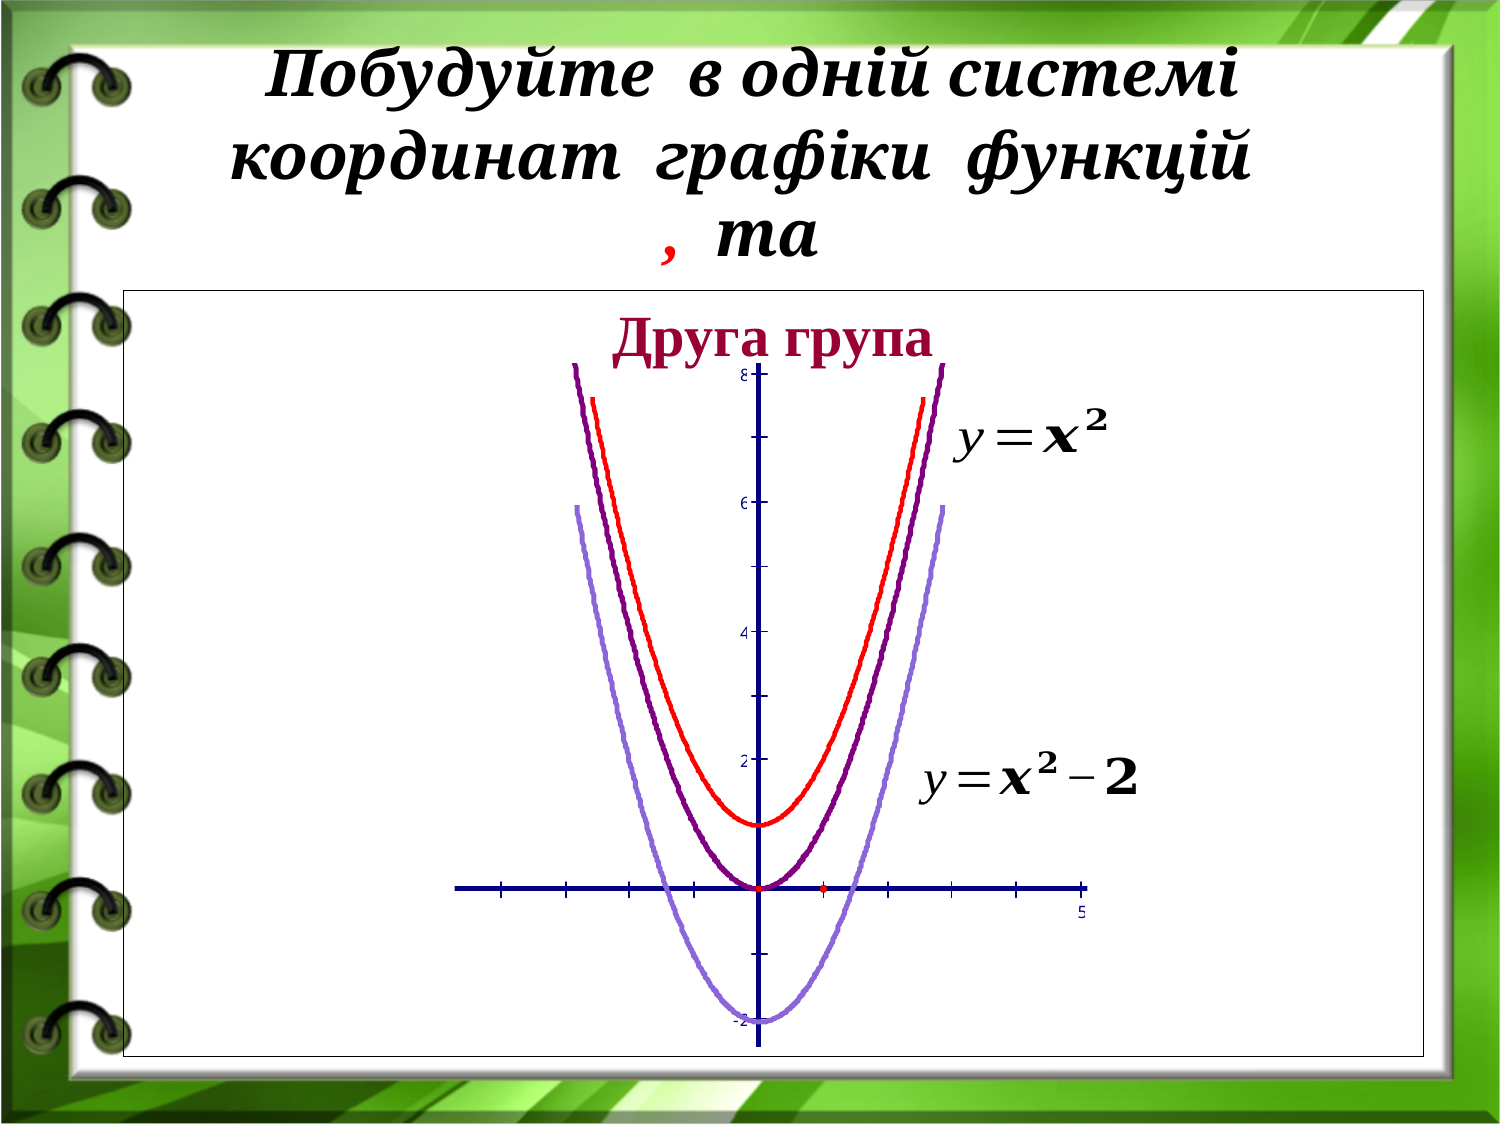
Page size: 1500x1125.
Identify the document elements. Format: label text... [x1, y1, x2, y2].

title [86, 33, 1471, 161]
list Друга група [123, 290, 1424, 1057]
picture [0, 0, 1500, 1125]
